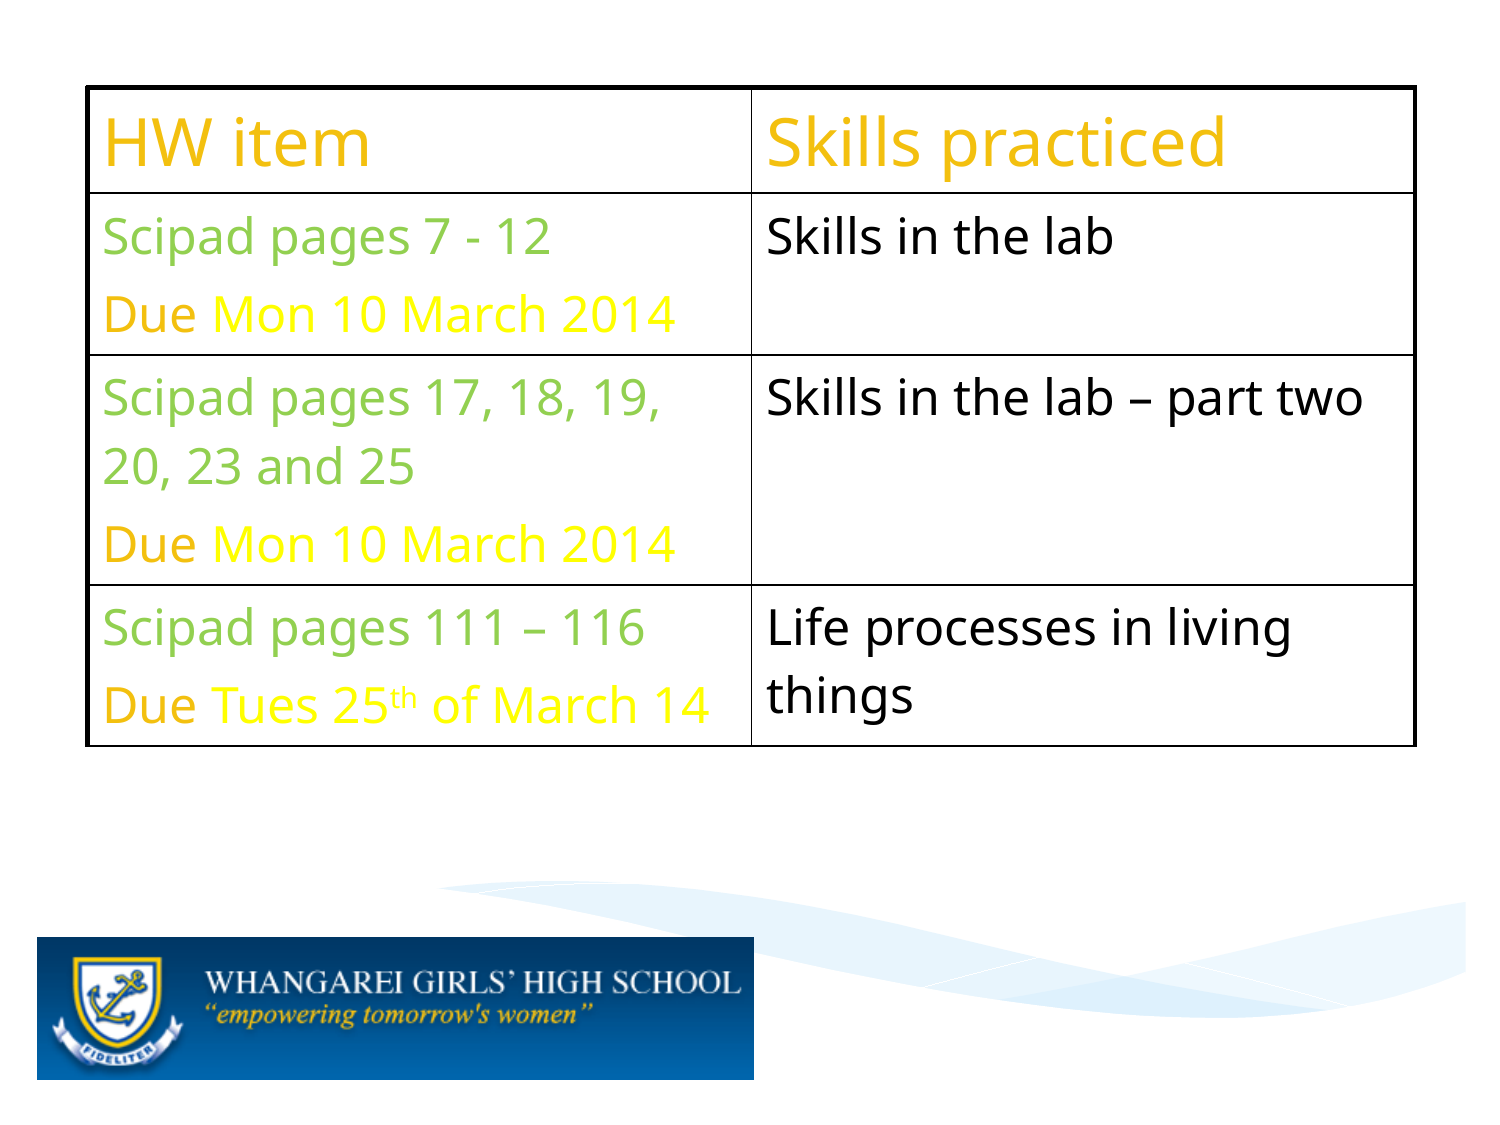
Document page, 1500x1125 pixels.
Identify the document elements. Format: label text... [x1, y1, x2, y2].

table_header Skills practiced [752, 90, 1413, 192]
picture [37, 937, 754, 1080]
table_cell Skills in the lab – part two [752, 356, 1413, 584]
table_cell Scipad pages 111 – 116 Due Tues 25th of March 14 [90, 586, 751, 745]
table_cell Life processes in living things [752, 586, 1413, 745]
table_cell Skills in the lab [752, 194, 1413, 354]
table_cell Scipad pages 7 - 12 Due Mon 10 March 2014 [90, 194, 751, 354]
table_cell Scipad pages 17, 18, 19, 20, 23 and 25 Due Mon 10 March 2014 [90, 356, 751, 584]
table_header HW item [90, 90, 751, 192]
